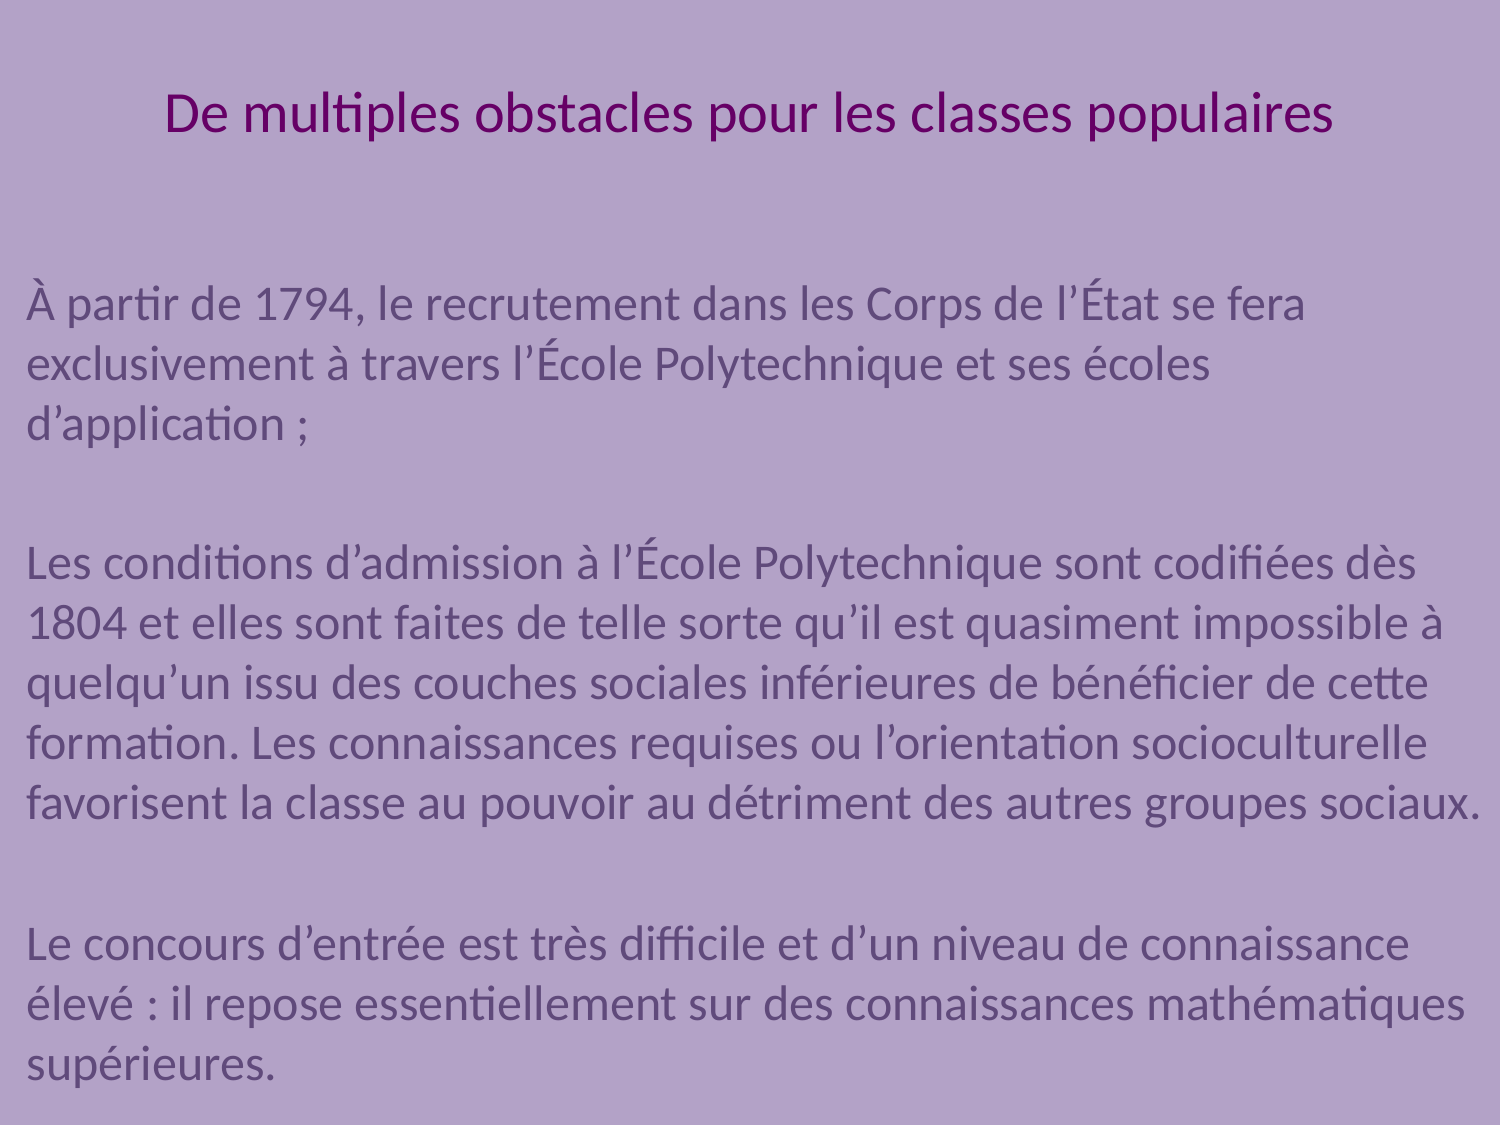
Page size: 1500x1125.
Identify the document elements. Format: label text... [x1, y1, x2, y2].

title De multiples obstacles pour les classes populaires [75, 45, 1425, 173]
list À partir de 1794, le recrutement dans les Corps de l’État se fera exclusivement à travers l’École Polytechnique et ses écoles d’application ; Les conditions d’admission à l’École Polytechnique sont codifiées dès 1804 et elles sont faites de telle sorte qu’il est quasiment impossible à quelqu’un issu des couches sociales inférieures de bénéficier de cette formation. Les connaissances requises ou l’orientation socioculturelle favorisent la classe au pouvoir au détriment des autres groupes sociaux. Le concours d’entrée est très difficile et d’un niveau de connaissance élevé : il repose essentiellement sur des connaissances mathématiques supérieures. [11, 262, 1500, 1125]
